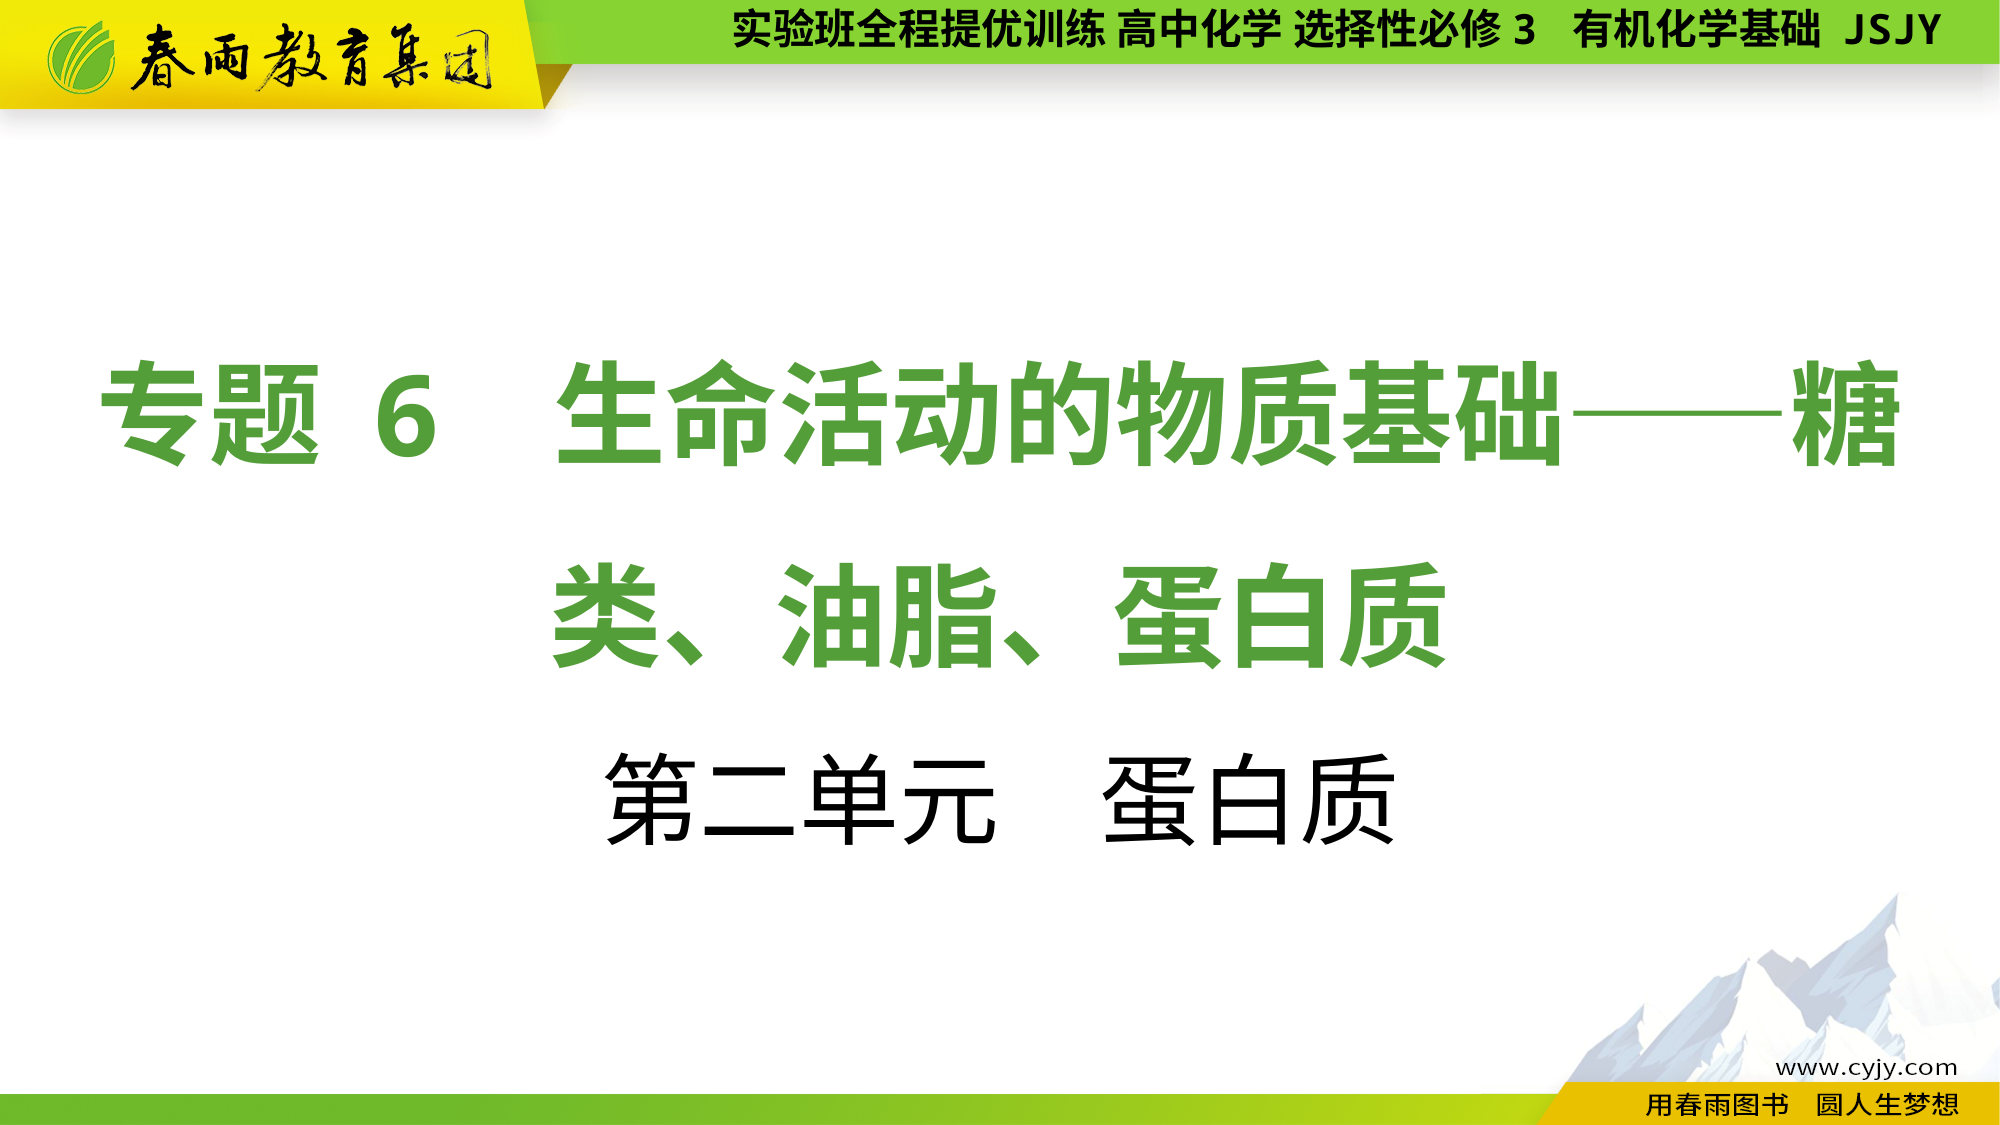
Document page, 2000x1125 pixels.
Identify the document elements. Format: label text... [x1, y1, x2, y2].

text_box 专题 6 生命活动的物质基础——糖类、油脂、蛋白质 [54, 268, 1946, 670]
picture [0, 0, 2000, 1125]
text_box 第二单元 蛋白质 [54, 670, 1946, 866]
